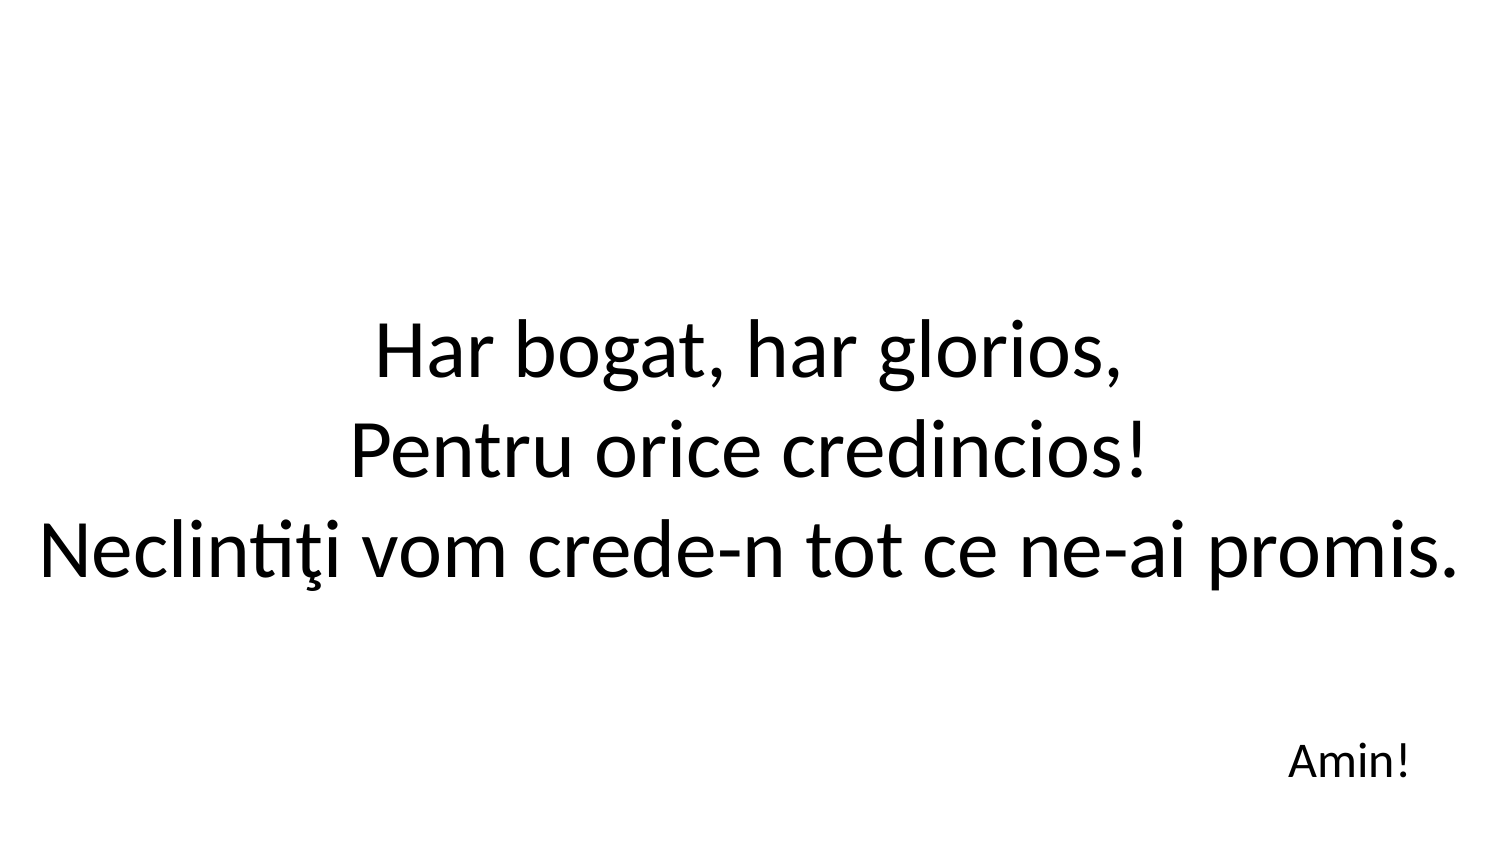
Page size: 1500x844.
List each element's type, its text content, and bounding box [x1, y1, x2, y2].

text_box Har bogat, har glorios, Pentru orice credincios! Neclintiţi vom crede-n tot ce ne-ai promis. [23, 242, 1477, 602]
text_box Amin! [1273, 674, 1427, 795]
